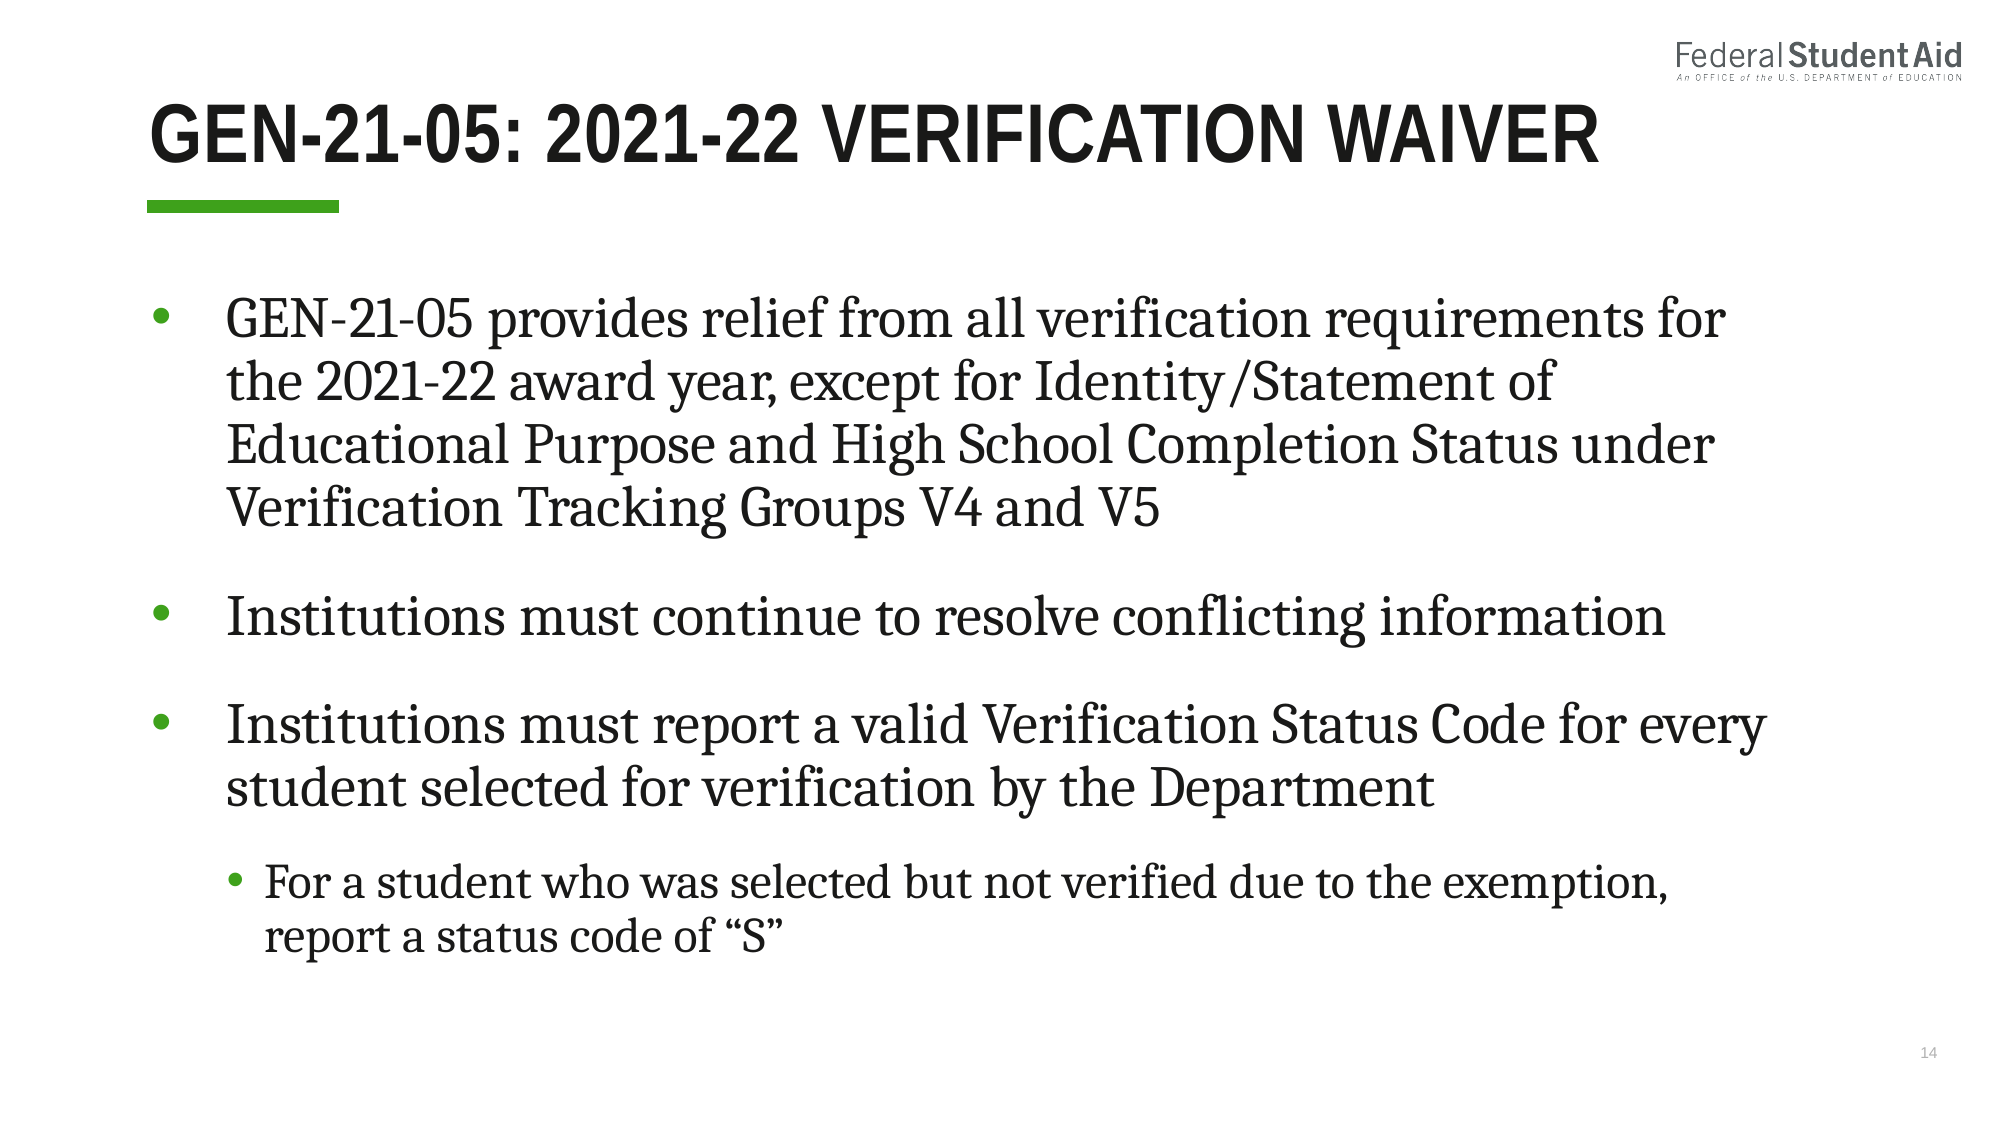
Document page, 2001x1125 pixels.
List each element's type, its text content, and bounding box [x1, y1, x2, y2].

picture [1651, 16, 1986, 106]
list GEN-21-05 provides relief from all verification requirements for the 2021-22 award year, except for Identity/Statement of Educational Purpose and High School Completion Status under Verification Tracking Groups V4 and V5 Institutions must continue to resolve conflicting information Institutions must report a valid Verification Status Code for every student selected for verification by the Department For a student who was selected but not verified due to the exemption, report a status code of “S” [136, 279, 1816, 1068]
title GEN-21-05: 2021-22 Verification waiver [149, 57, 1699, 189]
slide_number 14 [1920, 1042, 1986, 1094]
